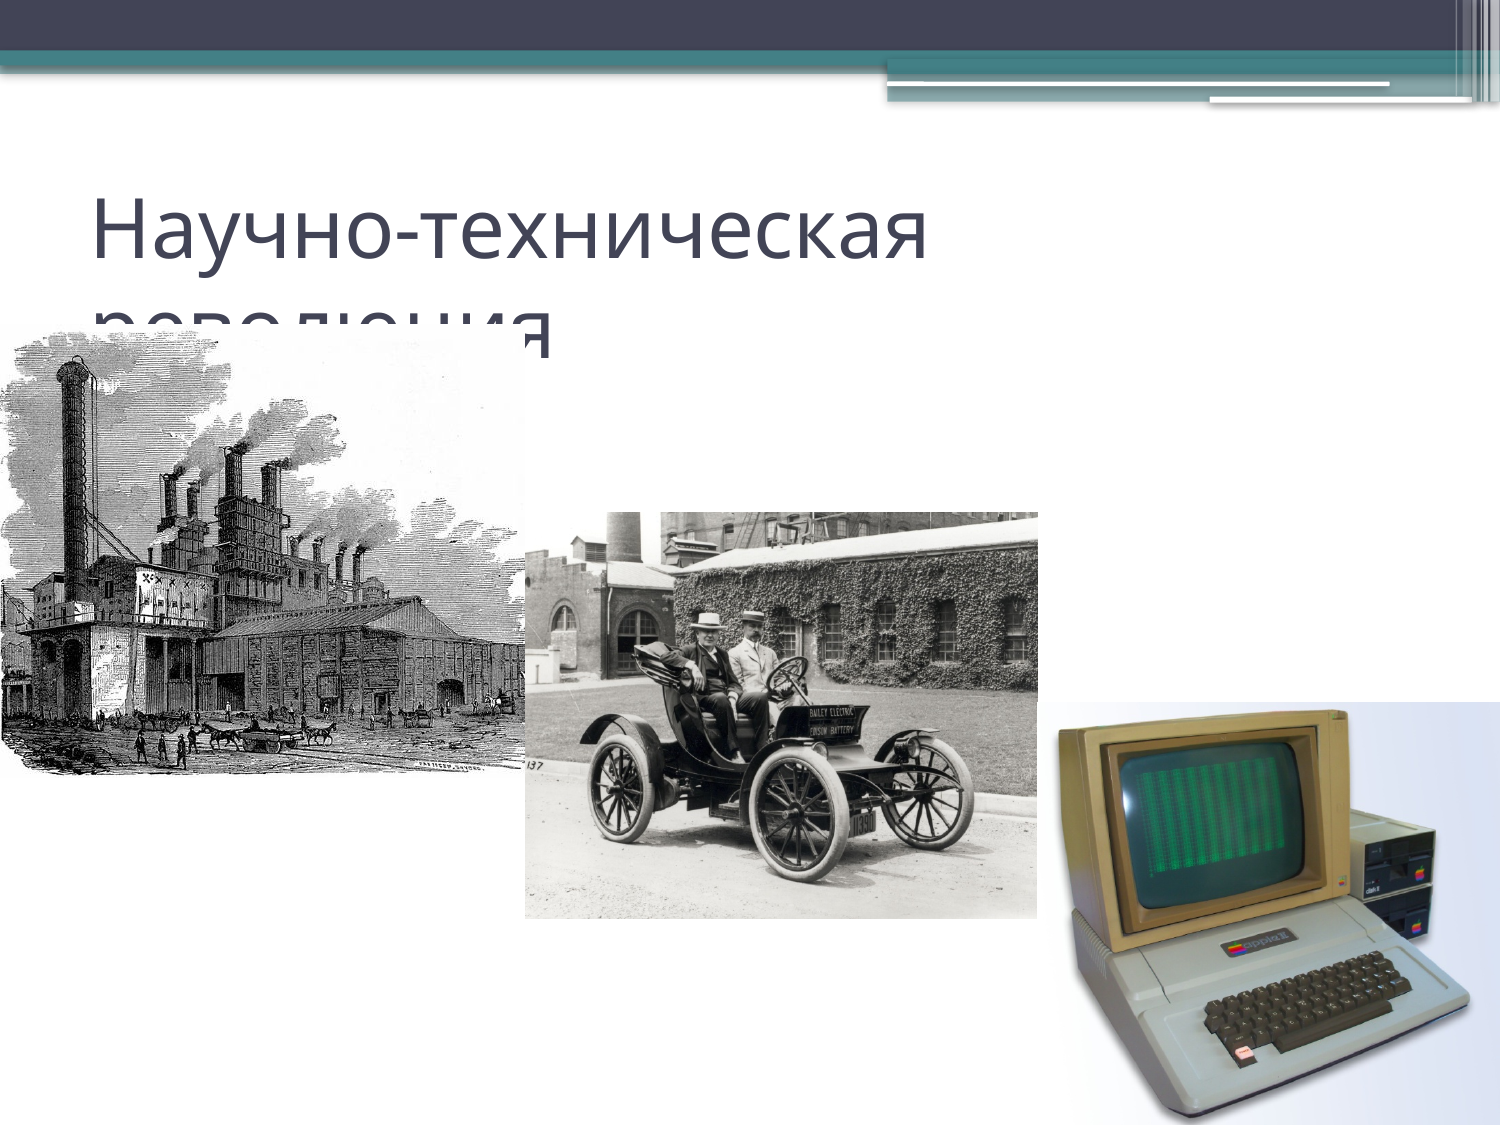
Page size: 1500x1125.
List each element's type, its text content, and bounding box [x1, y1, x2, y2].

title Научно-техническая революция [75, 187, 1425, 363]
picture [0, 324, 1500, 1125]
